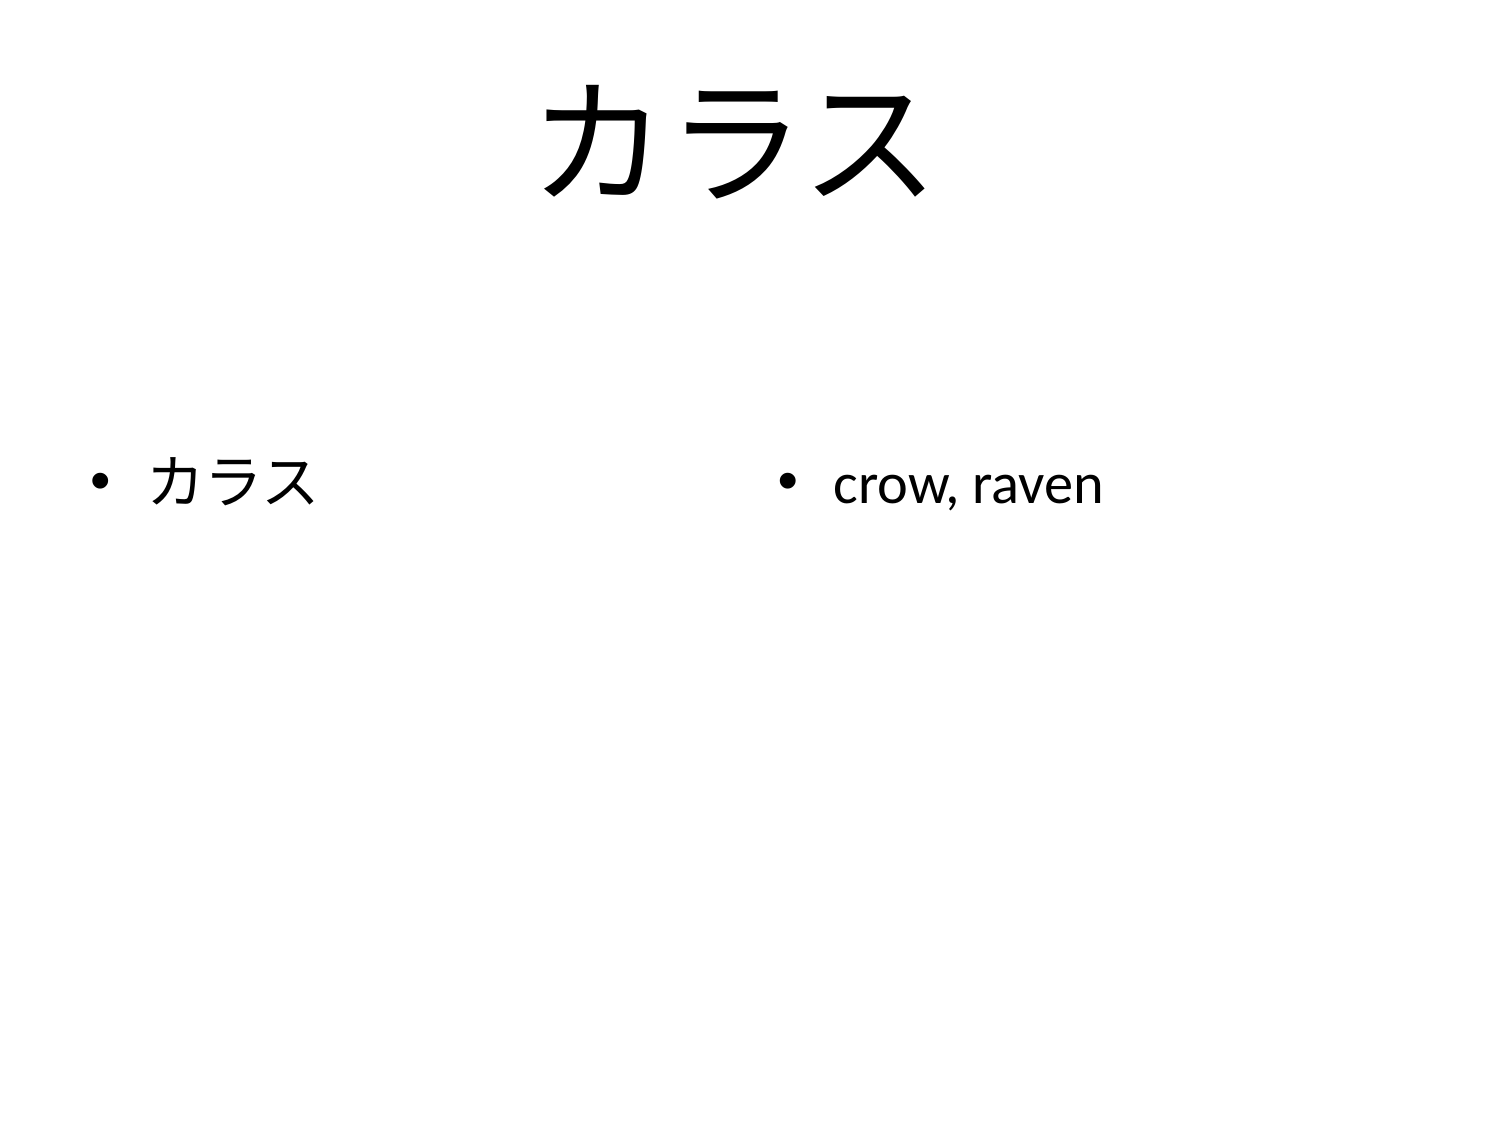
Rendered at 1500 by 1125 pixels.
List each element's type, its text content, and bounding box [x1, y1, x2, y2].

title カラス [74, 44, 1426, 233]
list カラス [74, 437, 738, 1006]
list crow, raven [762, 437, 1426, 1006]
